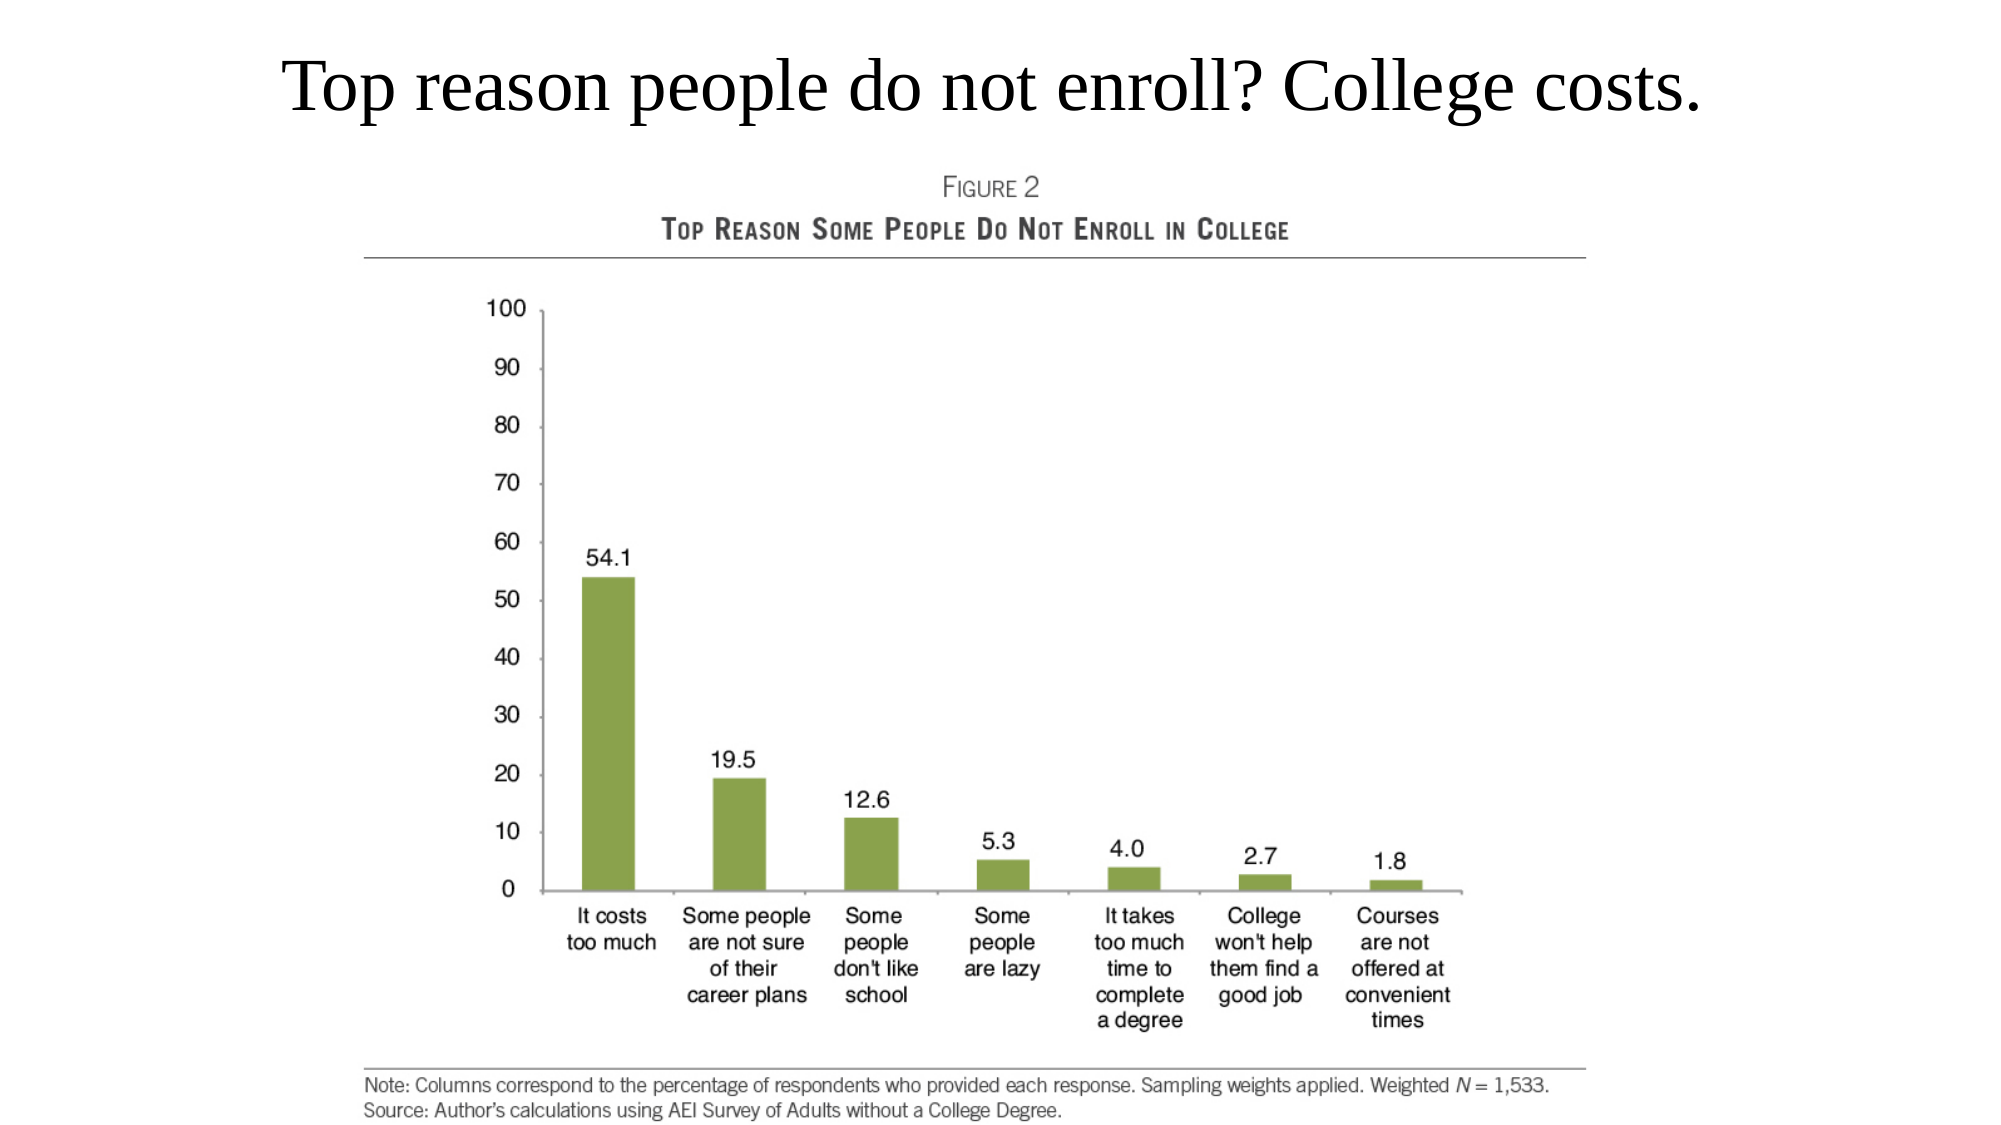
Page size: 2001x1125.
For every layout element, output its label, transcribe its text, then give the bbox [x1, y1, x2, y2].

title Top reason people do not enroll? College costs. [139, 0, 1865, 196]
picture [354, 157, 1590, 1125]
